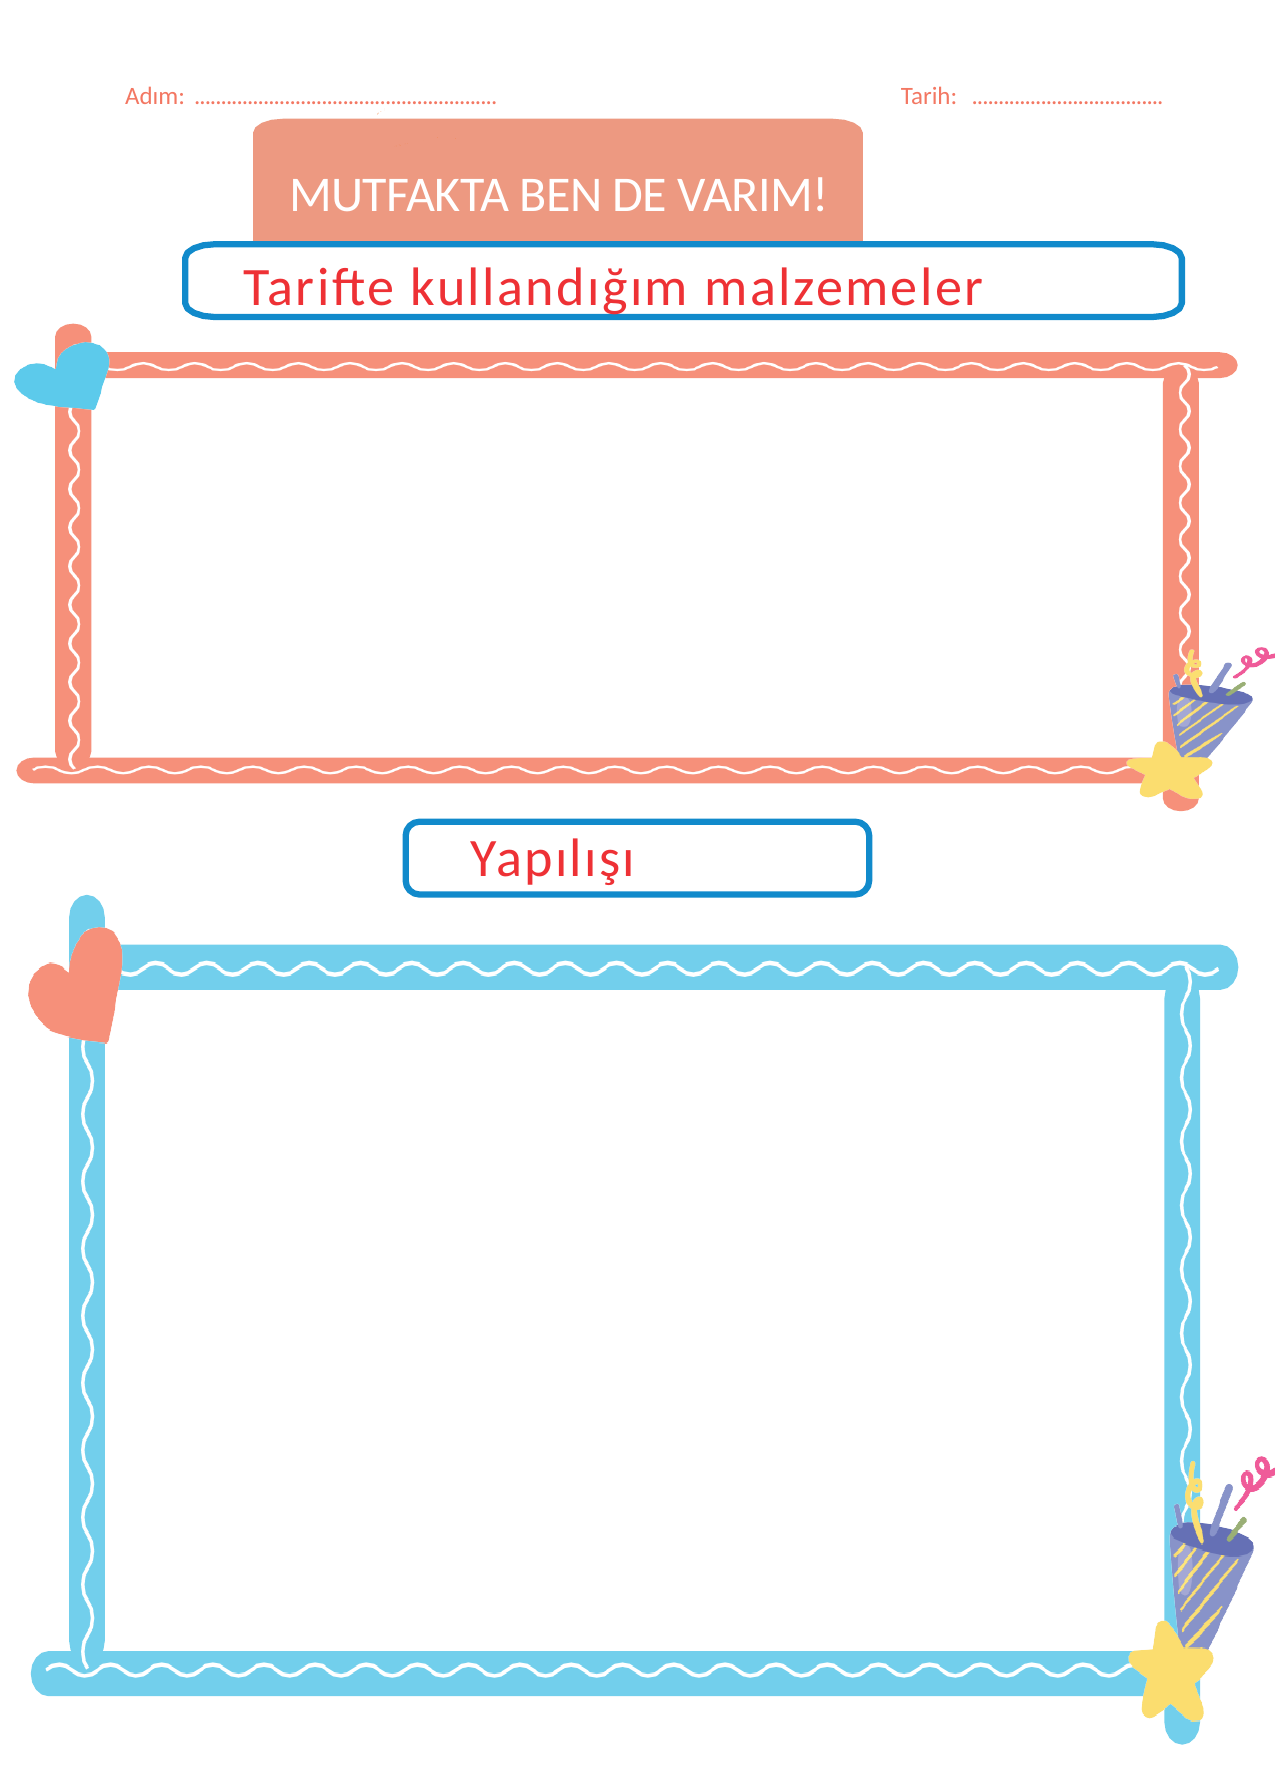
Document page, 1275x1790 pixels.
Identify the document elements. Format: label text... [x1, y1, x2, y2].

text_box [178, 108, 1189, 321]
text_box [14, 323, 1275, 812]
text_box Yapılışı [455, 821, 1101, 893]
text_box Tarih: .................................... [898, 77, 1171, 107]
text_box Adım: ......................................................... [122, 77, 505, 110]
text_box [28, 894, 1275, 1745]
text_box [405, 821, 455, 893]
